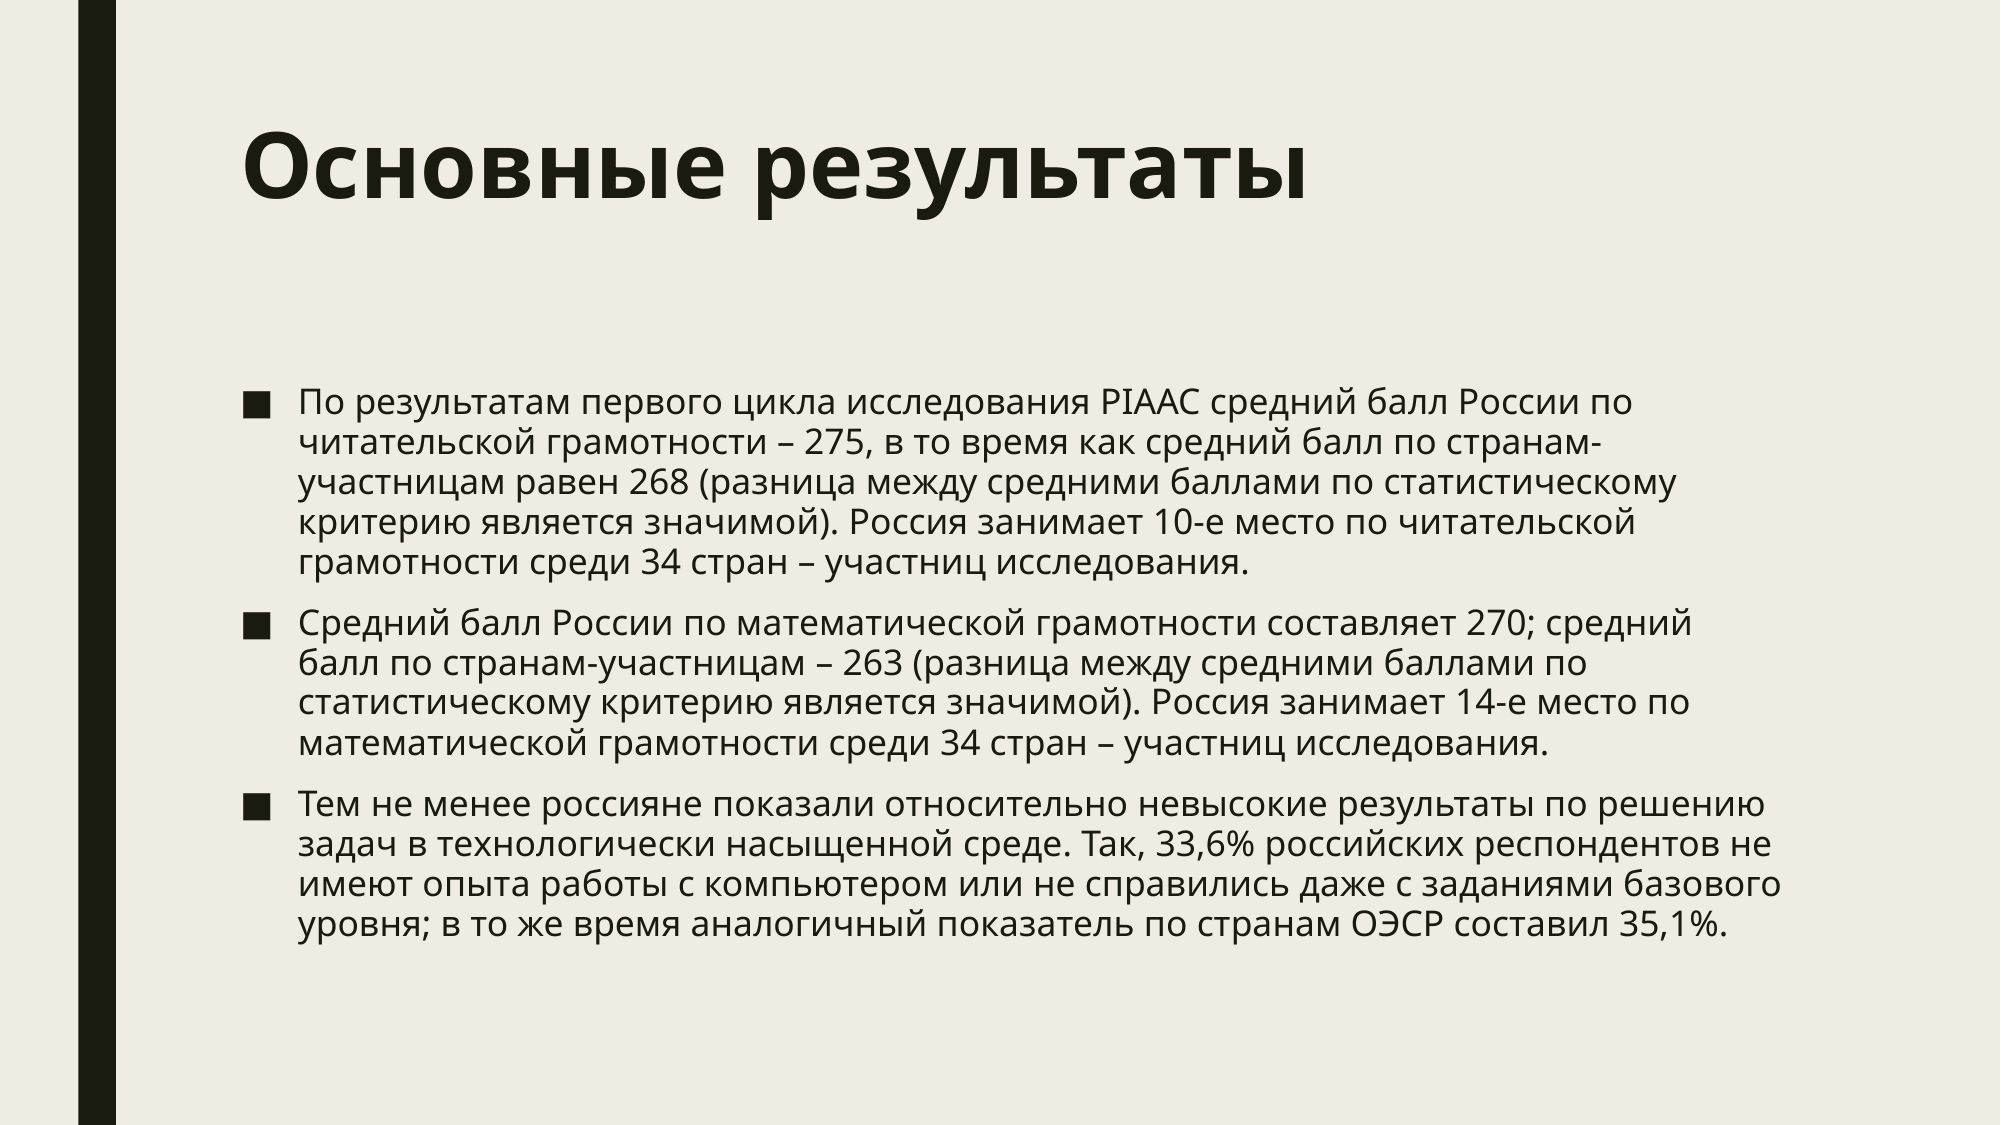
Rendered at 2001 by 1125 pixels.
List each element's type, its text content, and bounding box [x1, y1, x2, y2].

title Основные результаты [225, 112, 1800, 357]
list По результатам первого цикла исследования PIAAC средний балл России по читательской грамотности – 275, в то время как средний балл по странам-участницам равен 268 (разница между средними баллами по статистическому критерию является значимой). Россия занимает 10-е место по читательской грамотности среди 34 стран – участниц исследования. Средний балл России по математической грамотности составляет 270; средний балл по странам-участницам – 263 (разница между средними баллами по статистическому критерию является значимой). Россия занимает 14-е место по математической грамотности среди 34 стран – участниц исследования. Тем не менее россияне показали относительно невысокие результаты по решению задач в технологически насыщенной среде. Так, 33,6% российских респондентов не имеют опыта работы с компьютером или не справились даже с заданиями базового уровня; в то же время аналогичный показатель по странам ОЭСР составил 35,1%. [225, 375, 1800, 963]
